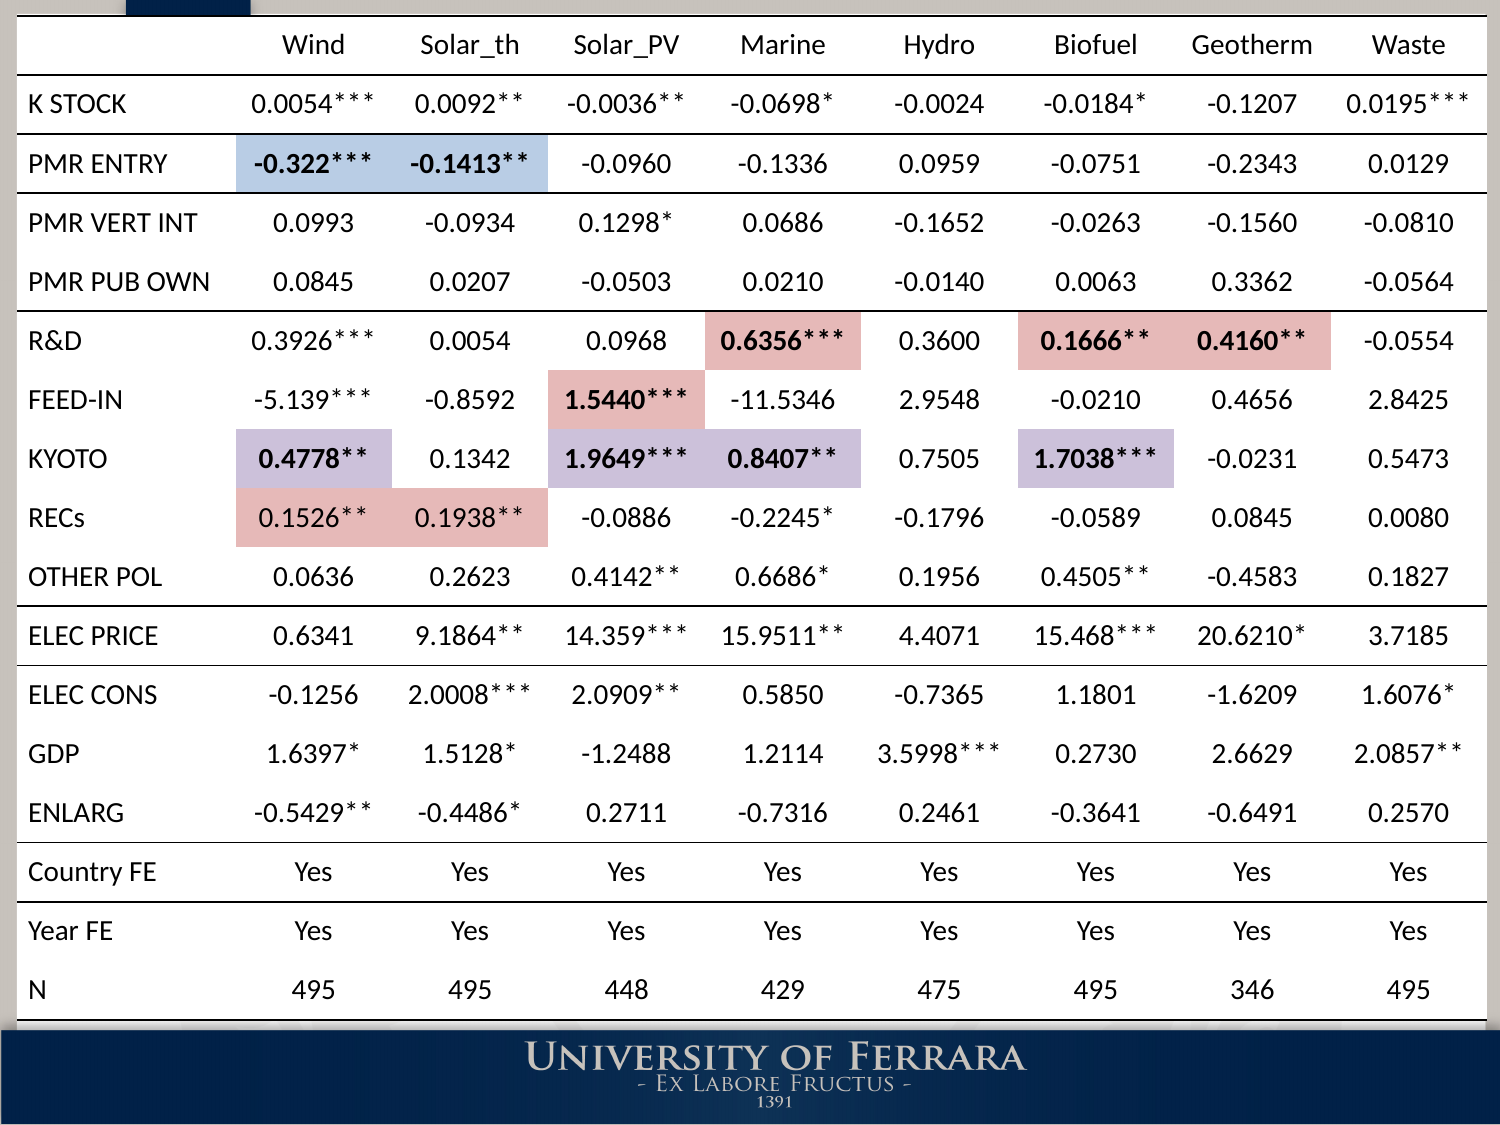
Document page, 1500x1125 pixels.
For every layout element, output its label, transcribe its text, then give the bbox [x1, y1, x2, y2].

table_cell -0.0263 [1018, 194, 1174, 252]
table_cell -0.0024 [861, 76, 1018, 133]
table_cell 0.0129 [1331, 135, 1487, 192]
table_header Solar_PV [548, 17, 705, 74]
table_cell Year FE [17, 903, 236, 961]
table_cell 0.2623 [392, 547, 548, 605]
table_cell 0.3600 [861, 312, 1018, 370]
table_cell 0.0993 [236, 194, 392, 252]
table_header Solar_th [392, 17, 548, 74]
table_header Marine [705, 17, 861, 74]
table_cell 0.0063 [1018, 252, 1174, 310]
table_cell 2.0909** [548, 666, 705, 724]
table_cell 429 [705, 961, 861, 1019]
table_cell 0.6356*** [705, 312, 861, 370]
table_cell Yes [392, 843, 548, 901]
table_cell 0.1298* [548, 194, 705, 252]
table_cell 14.359*** [548, 607, 705, 665]
table_cell -0.0960 [548, 135, 705, 192]
table_cell 0.2461 [861, 784, 1018, 842]
table_cell 0.4160** [1174, 312, 1331, 370]
table_cell -0.0589 [1018, 488, 1174, 547]
table_cell 2.8425 [1331, 370, 1487, 429]
table_header Geotherm [1174, 17, 1331, 74]
table_cell -0.322*** [236, 135, 392, 192]
table_cell 0.0054*** [236, 76, 392, 133]
table_cell -0.2343 [1174, 135, 1331, 192]
table_cell R&D [17, 312, 236, 370]
table_cell 0.1938** [392, 488, 548, 547]
table_cell -0.1336 [705, 135, 861, 192]
table_cell 0.0686 [705, 194, 861, 252]
table_cell Yes [1174, 843, 1331, 901]
table_cell 1.7038*** [1018, 429, 1174, 488]
table_cell PMR ENTRY [17, 135, 236, 192]
table_cell 0.4656 [1174, 370, 1331, 429]
table_cell 1.5128* [392, 724, 548, 784]
table_cell Yes [705, 903, 861, 961]
table_cell -0.5429** [236, 784, 392, 842]
table_cell 0.0959 [861, 135, 1018, 192]
table_cell 495 [1331, 961, 1487, 1019]
table_cell -1.2488 [548, 724, 705, 784]
table_cell KYOTO [17, 429, 236, 488]
table_cell 1.9649*** [548, 429, 705, 488]
table_header Biofuel [1018, 17, 1174, 74]
table_cell 2.0857** [1331, 724, 1487, 784]
table_cell -0.7316 [705, 784, 861, 842]
table_cell 1.5440*** [548, 370, 705, 429]
table_cell 495 [392, 961, 548, 1019]
table_cell 9.1864** [392, 607, 548, 665]
table_cell 495 [1018, 961, 1174, 1019]
table_cell -0.0698* [705, 76, 861, 133]
table_cell -0.7365 [861, 666, 1018, 724]
table_cell -5.139*** [236, 370, 392, 429]
table_cell -0.4583 [1174, 547, 1331, 605]
table_cell Yes [548, 903, 705, 961]
table_cell 0.1666** [1018, 312, 1174, 370]
table_cell 3.5998*** [861, 724, 1018, 784]
table_cell 15.9511** [705, 607, 861, 665]
table_cell 1.6076* [1331, 666, 1487, 724]
table_cell 0.2711 [548, 784, 705, 842]
table_cell -1.6209 [1174, 666, 1331, 724]
table_cell 0.5850 [705, 666, 861, 724]
table_cell 2.9548 [861, 370, 1018, 429]
table_cell 0.0968 [548, 312, 705, 370]
table_cell -0.8592 [392, 370, 548, 429]
table_cell -0.0751 [1018, 135, 1174, 192]
table_cell -0.0140 [861, 252, 1018, 310]
table_cell FEED-IN [17, 370, 236, 429]
table_cell -0.0036** [548, 76, 705, 133]
table_cell Yes [1331, 903, 1487, 961]
table_cell Yes [1331, 843, 1487, 901]
table_cell 2.6629 [1174, 724, 1331, 784]
table_cell 0.0080 [1331, 488, 1487, 547]
table_cell 475 [861, 961, 1018, 1019]
table_cell 0.3362 [1174, 252, 1331, 310]
table_cell 0.1956 [861, 547, 1018, 605]
table_cell -0.0564 [1331, 252, 1487, 310]
table_cell 2.0008*** [392, 666, 548, 724]
table_cell 1.1801 [1018, 666, 1174, 724]
table_cell 20.6210* [1174, 607, 1331, 665]
table_cell Yes [705, 843, 861, 901]
table_cell 0.2730 [1018, 724, 1174, 784]
table_cell RECs [17, 488, 236, 547]
table_cell 0.7505 [861, 429, 1018, 488]
table_cell 0.5473 [1331, 429, 1487, 488]
table_cell -0.1256 [236, 666, 392, 724]
table_cell -0.0934 [392, 194, 548, 252]
table_cell 0.1526** [236, 488, 392, 547]
table_cell -0.0503 [548, 252, 705, 310]
table_cell 1.6397* [236, 724, 392, 784]
table_cell N [17, 961, 236, 1019]
table_cell 4.4071 [861, 607, 1018, 665]
table_cell 0.2570 [1331, 784, 1487, 842]
table_cell -0.0184* [1018, 76, 1174, 133]
table_cell 15.468*** [1018, 607, 1174, 665]
table_cell 0.6686* [705, 547, 861, 605]
table_cell -0.1207 [1174, 76, 1331, 133]
table_cell 0.1342 [392, 429, 548, 488]
table_cell -0.6491 [1174, 784, 1331, 842]
table_cell 495 [236, 961, 392, 1019]
table_cell Yes [1018, 903, 1174, 961]
table_cell 0.4778** [236, 429, 392, 488]
table_cell ELEC PRICE [17, 607, 236, 665]
table_cell PMR VERT INT [17, 194, 236, 252]
table_cell 1.2114 [705, 724, 861, 784]
table_cell -11.5346 [705, 370, 861, 429]
table_cell 0.3926*** [236, 312, 392, 370]
table_cell 0.0207 [392, 252, 548, 310]
table_cell K STOCK [17, 76, 236, 133]
table_cell -0.2245* [705, 488, 861, 547]
table_cell Yes [861, 903, 1018, 961]
table_cell -0.1413** [392, 135, 548, 192]
table_cell PMR PUB OWN [17, 252, 236, 310]
table_cell ELEC CONS [17, 666, 236, 724]
table_cell Yes [1018, 843, 1174, 901]
table_cell 0.0845 [1174, 488, 1331, 547]
table_cell Yes [548, 843, 705, 901]
table_cell 0.6341 [236, 607, 392, 665]
table_header Waste [1331, 17, 1487, 74]
table_cell ENLARG [17, 784, 236, 842]
table_header [17, 17, 236, 74]
table_cell -0.1796 [861, 488, 1018, 547]
table_cell 0.0845 [236, 252, 392, 310]
table_cell 0.4142** [548, 547, 705, 605]
table_cell Yes [1174, 903, 1331, 961]
table_cell Yes [392, 903, 548, 961]
table_cell -0.0810 [1331, 194, 1487, 252]
table_cell -0.0210 [1018, 370, 1174, 429]
table_cell GDP [17, 724, 236, 784]
table_cell -0.1652 [861, 194, 1018, 252]
table_cell 0.1827 [1331, 547, 1487, 605]
table_cell 3.7185 [1331, 607, 1487, 665]
table_cell OTHER POL [17, 547, 236, 605]
table_cell 0.0210 [705, 252, 861, 310]
table_cell 346 [1174, 961, 1331, 1019]
table_cell -0.1560 [1174, 194, 1331, 252]
table_cell 448 [548, 961, 705, 1019]
table_cell -0.4486* [392, 784, 548, 842]
table_cell -0.0554 [1331, 312, 1487, 370]
table_cell 0.4505** [1018, 547, 1174, 605]
table_cell 0.0636 [236, 547, 392, 605]
table_cell 0.0092** [392, 76, 548, 133]
table_cell -0.3641 [1018, 784, 1174, 842]
table_header Wind [236, 17, 392, 74]
picture [0, 0, 1500, 1125]
table_cell Country FE [17, 843, 236, 901]
table_cell -0.0231 [1174, 429, 1331, 488]
table_cell 0.0054 [392, 312, 548, 370]
table_cell 0.0195*** [1331, 76, 1487, 133]
table_cell Yes [236, 903, 392, 961]
table_cell Yes [236, 843, 392, 901]
table_cell -0.0886 [548, 488, 705, 547]
table_header Hydro [861, 17, 1018, 74]
table_cell Yes [861, 843, 1018, 901]
table_cell 0.8407** [705, 429, 861, 488]
